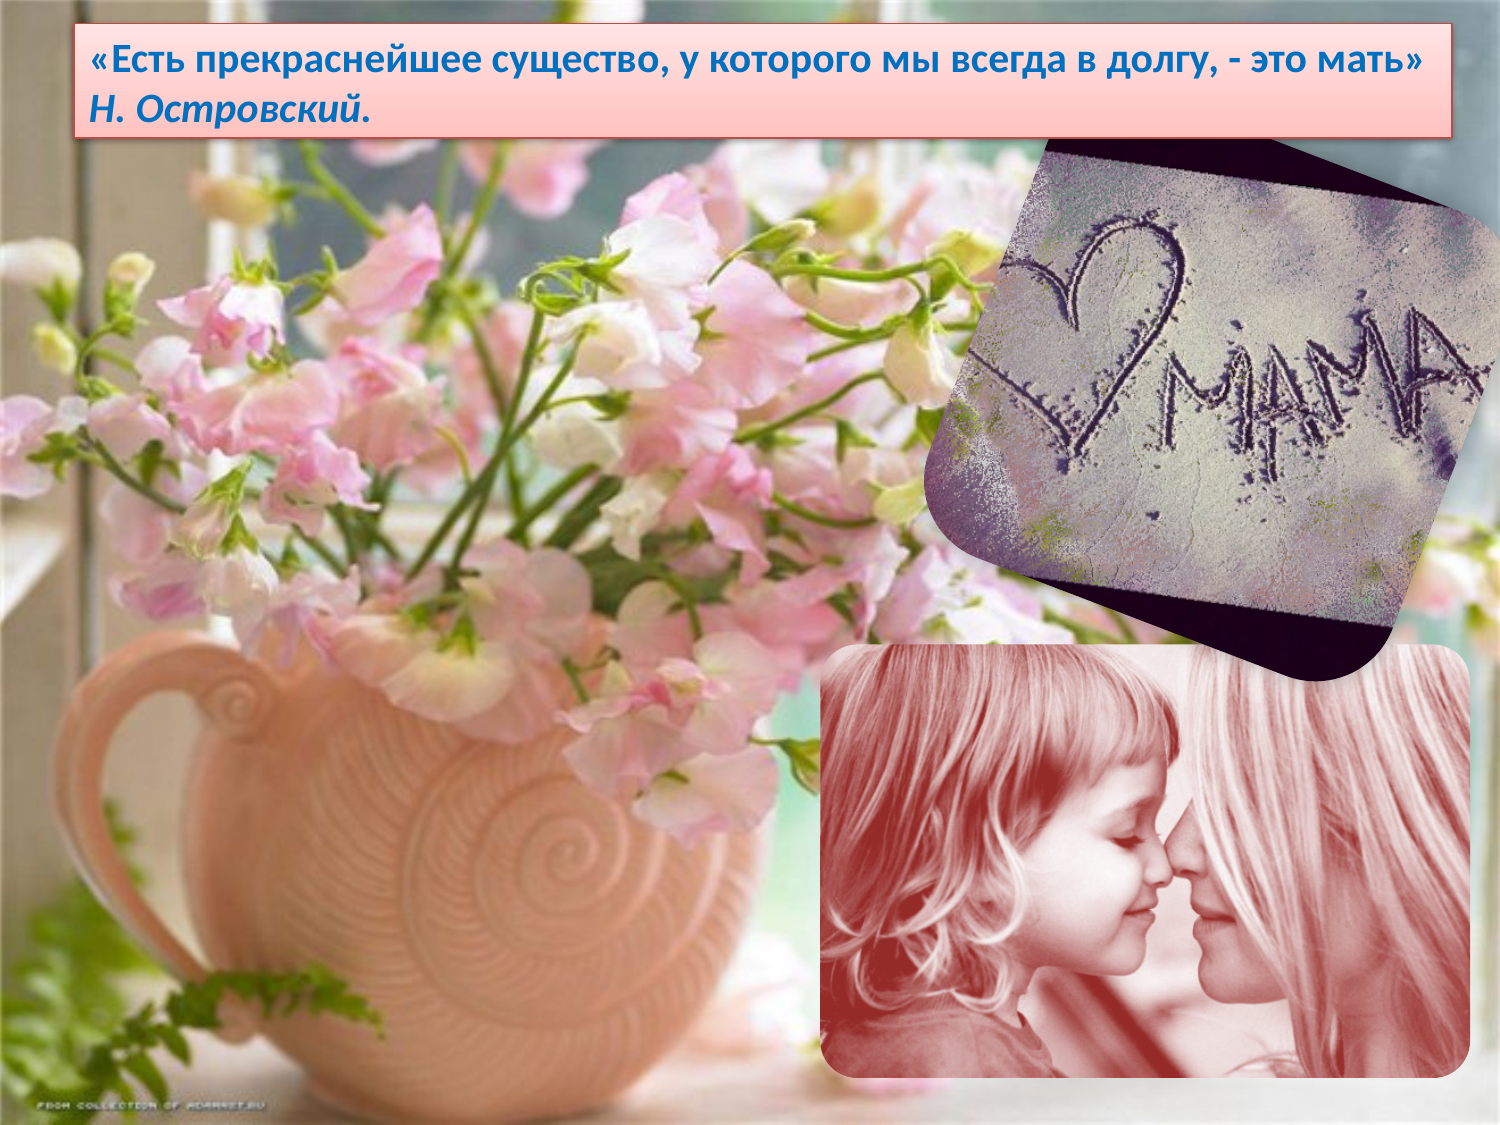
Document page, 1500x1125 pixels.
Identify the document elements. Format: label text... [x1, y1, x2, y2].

text_box «Есть прекраснейшее существо, у которого мы всегда в долгу, - это мать» Н. Островский. [73, 23, 1453, 139]
picture [0, 0, 1500, 1125]
